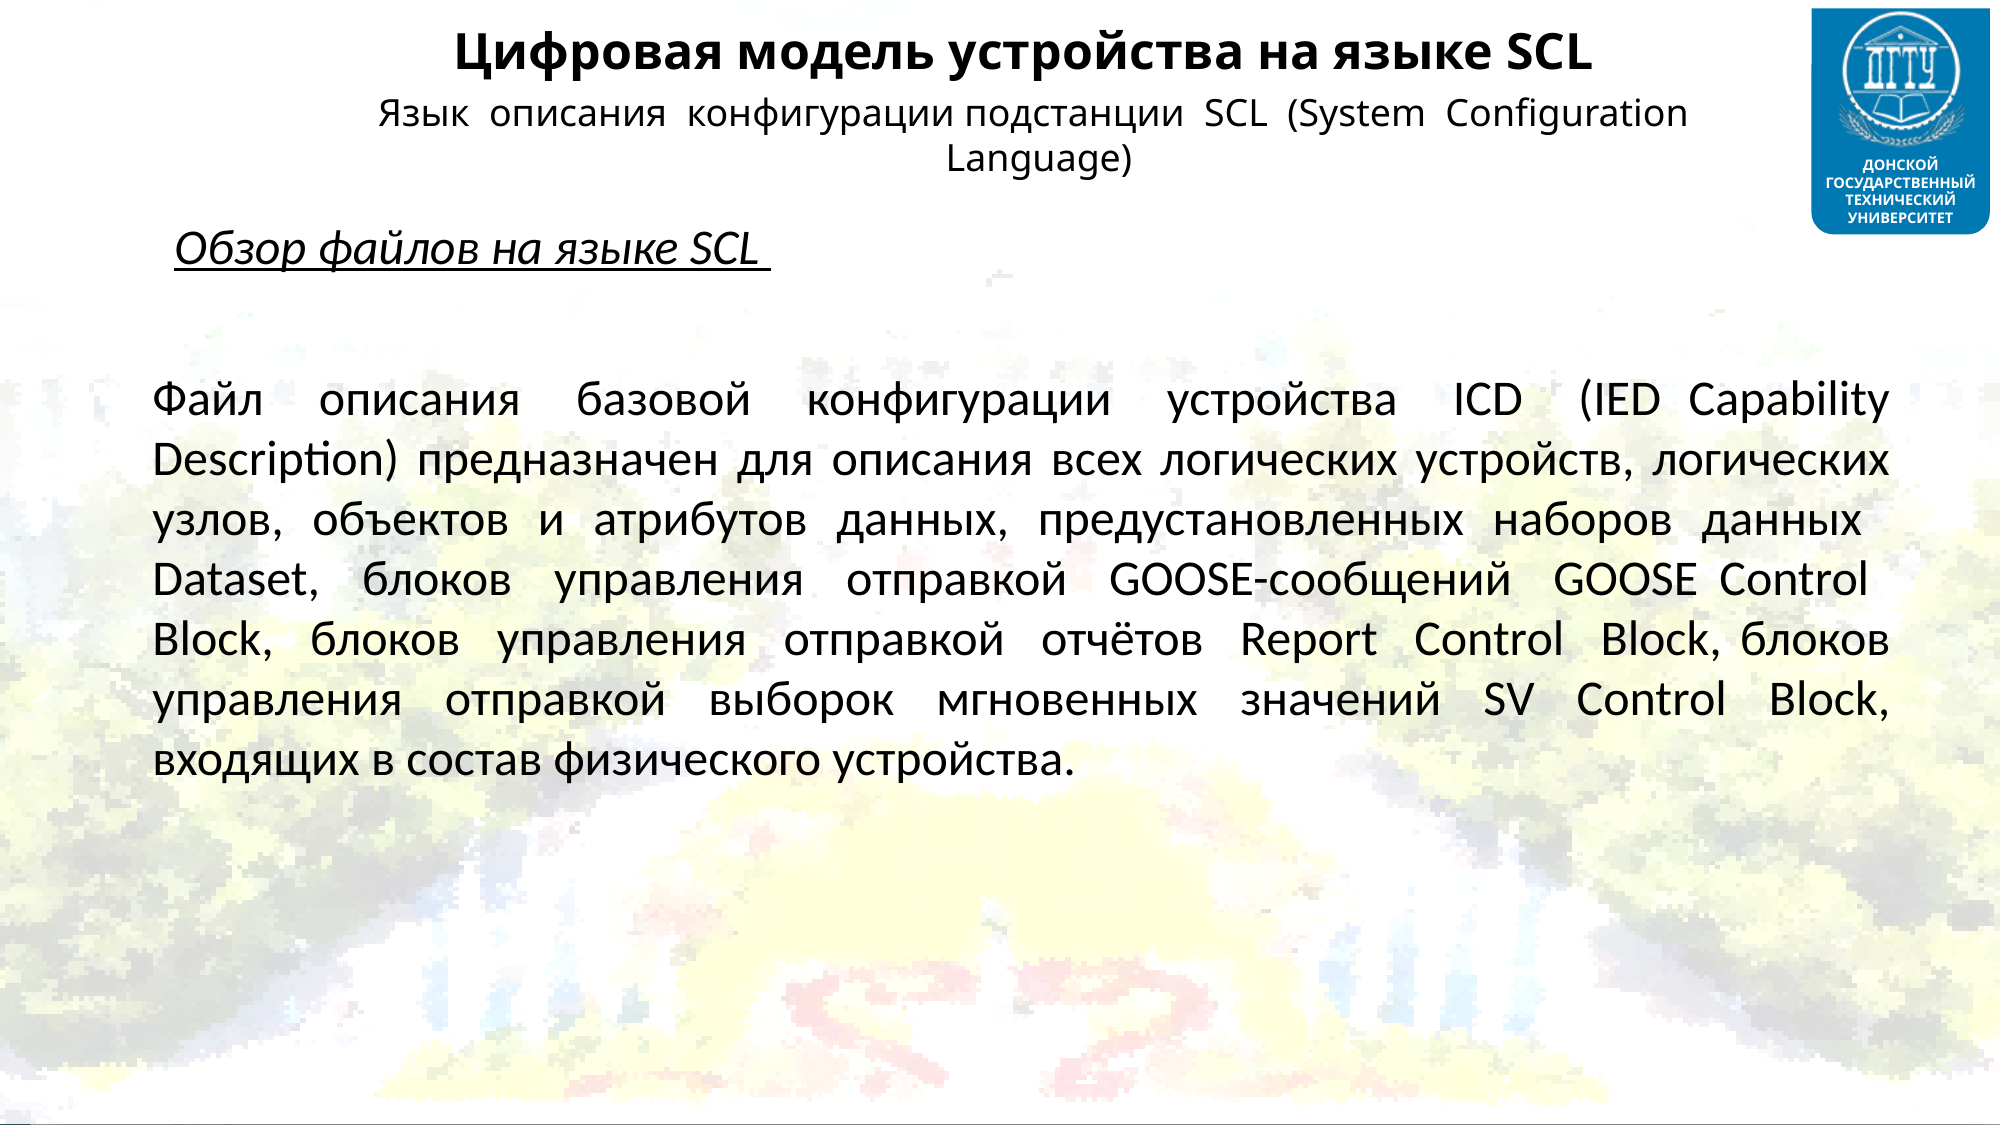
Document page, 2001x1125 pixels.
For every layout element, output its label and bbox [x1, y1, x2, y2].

text_box [1801, 8, 2000, 236]
picture [0, 0, 2000, 1125]
